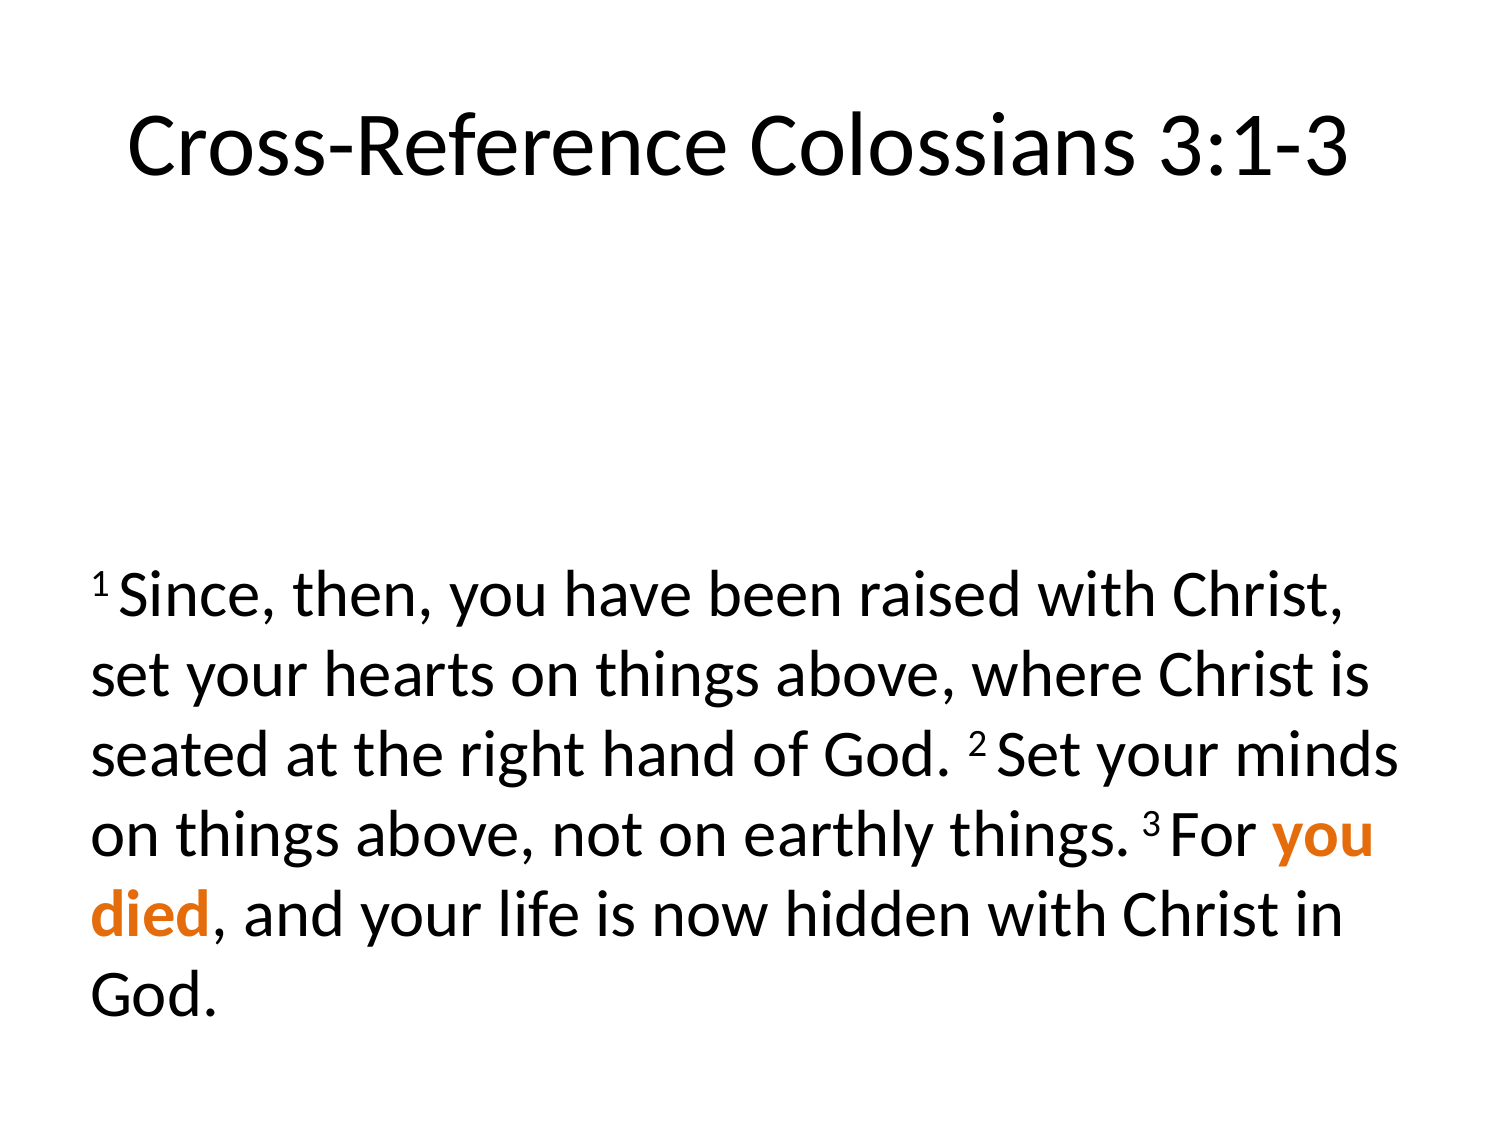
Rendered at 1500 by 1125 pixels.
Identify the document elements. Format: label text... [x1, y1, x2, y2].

list 1 Since, then, you have been raised with Christ, set your hearts on things above, where Christ is seated at the right hand of God. 2 Set your minds on things above, not on earthly things. 3 For you died, and your life is now hidden with Christ in God. [75, 262, 1425, 1005]
title Cross-Reference Colossians 3:1-3 [75, 45, 1425, 233]
